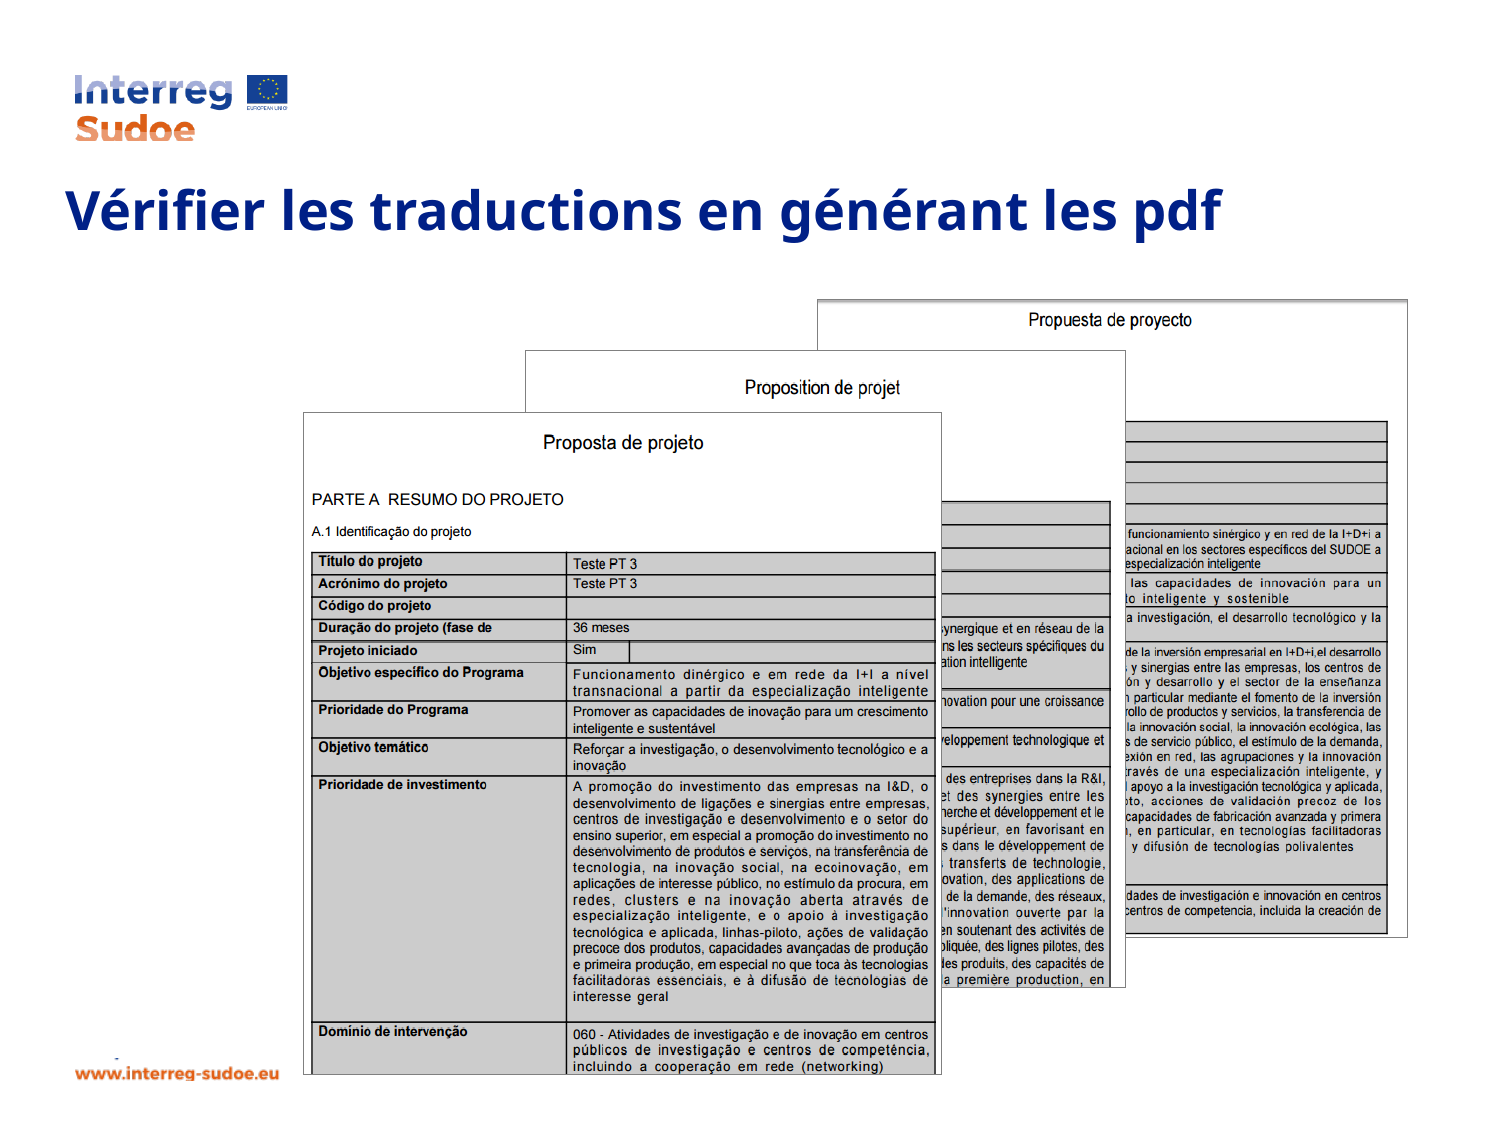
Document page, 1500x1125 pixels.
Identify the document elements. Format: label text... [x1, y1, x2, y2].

picture [303, 299, 1408, 1076]
title Vérifier les traductions en générant les pdf [50, 168, 1430, 319]
